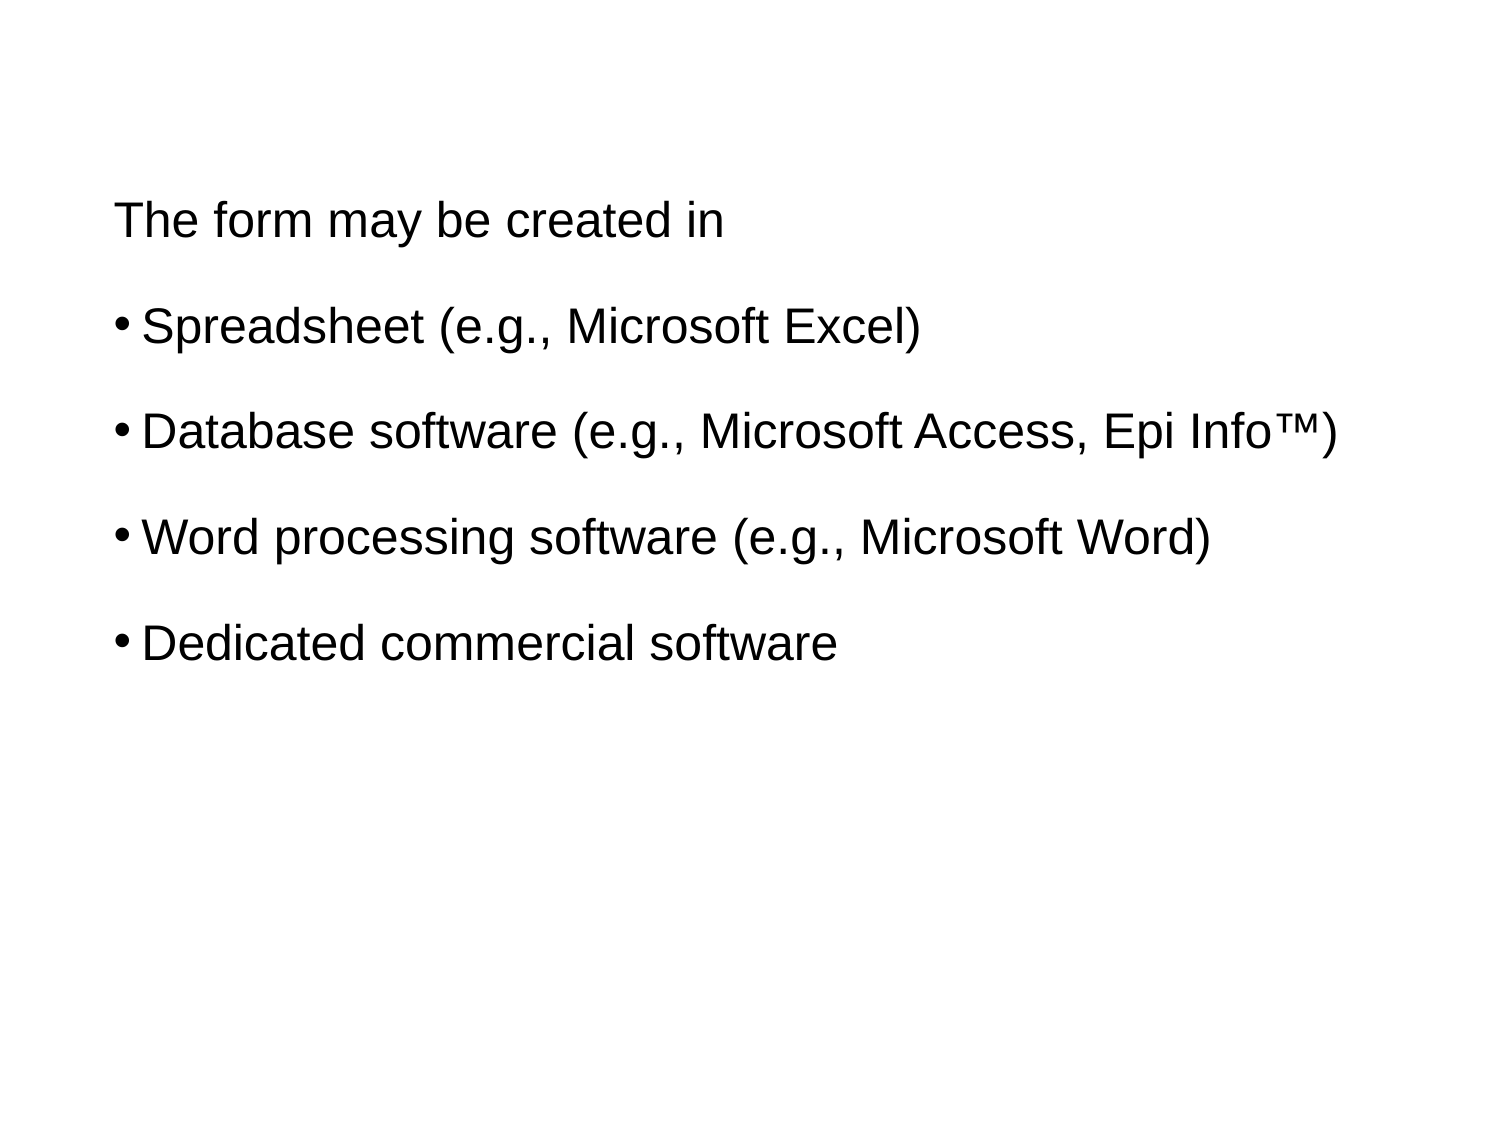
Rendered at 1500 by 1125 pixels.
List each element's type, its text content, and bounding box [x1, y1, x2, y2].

list The form may be created in Spreadsheet (e.g., Microsoft Excel) Database software (e.g., Microsoft Access, Epi Info™) Word processing software (e.g., Microsoft Word) Dedicated commercial software [98, 149, 1463, 864]
